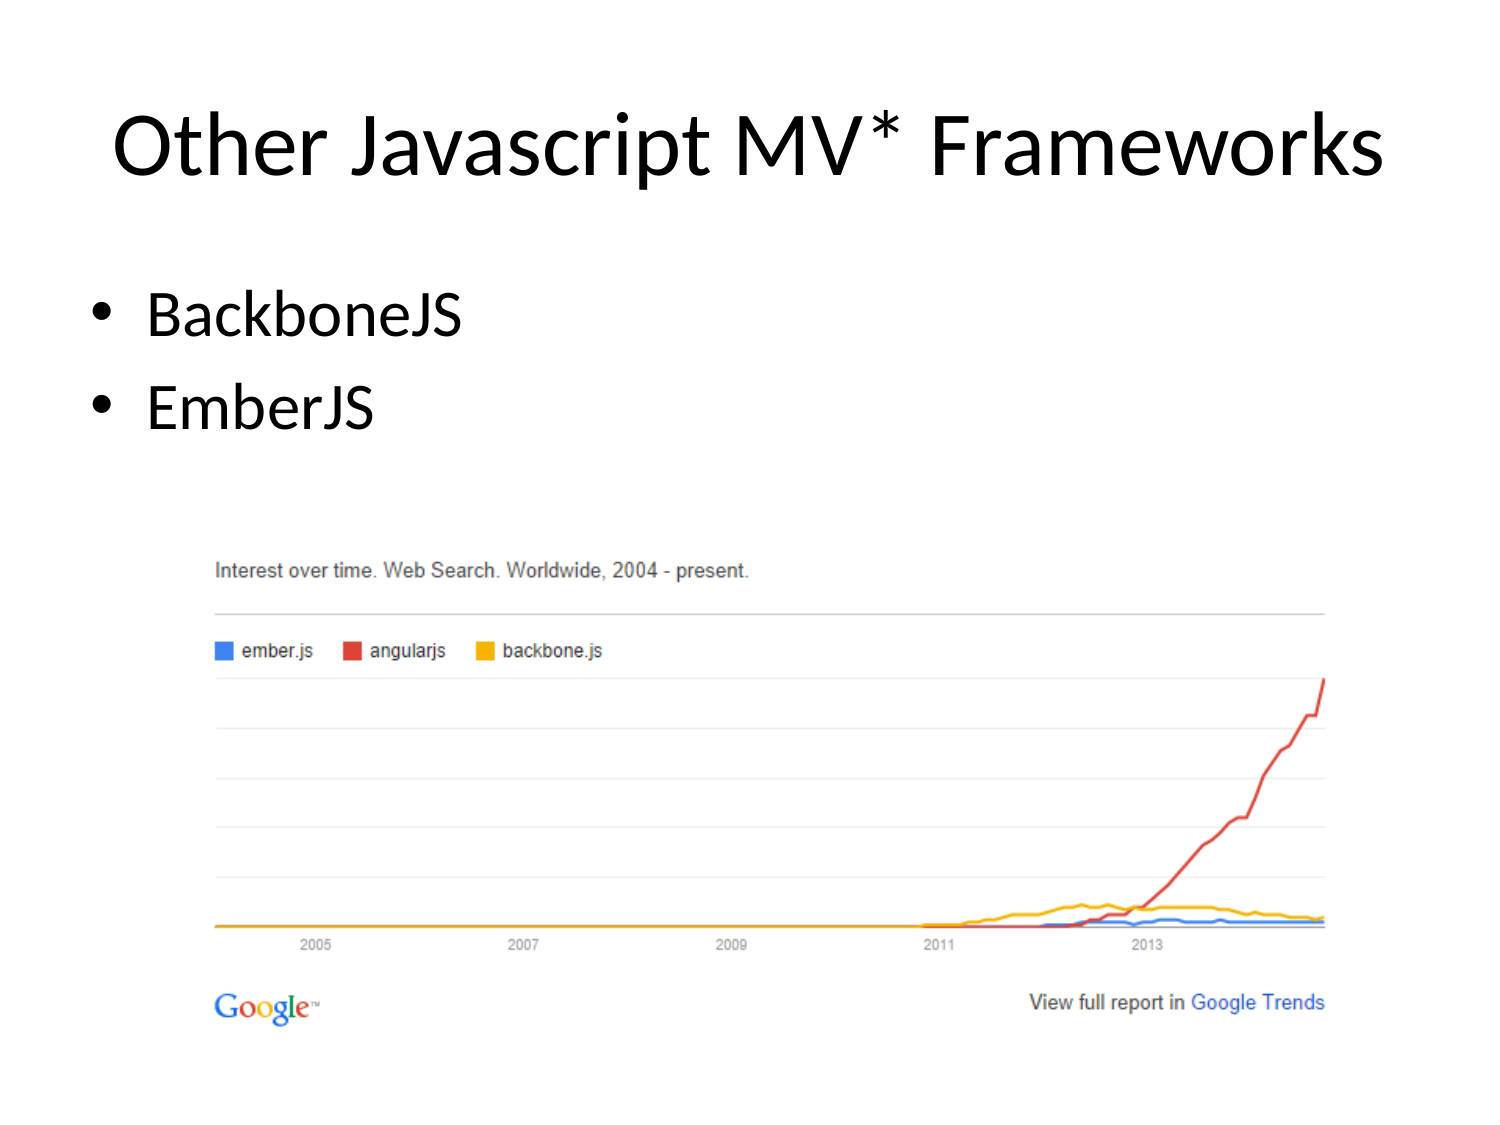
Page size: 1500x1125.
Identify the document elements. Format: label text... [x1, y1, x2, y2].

title Other Javascript MV* Frameworks [75, 45, 1425, 233]
picture [187, 512, 1355, 1041]
list BackboneJS EmberJS [75, 262, 1425, 1005]
